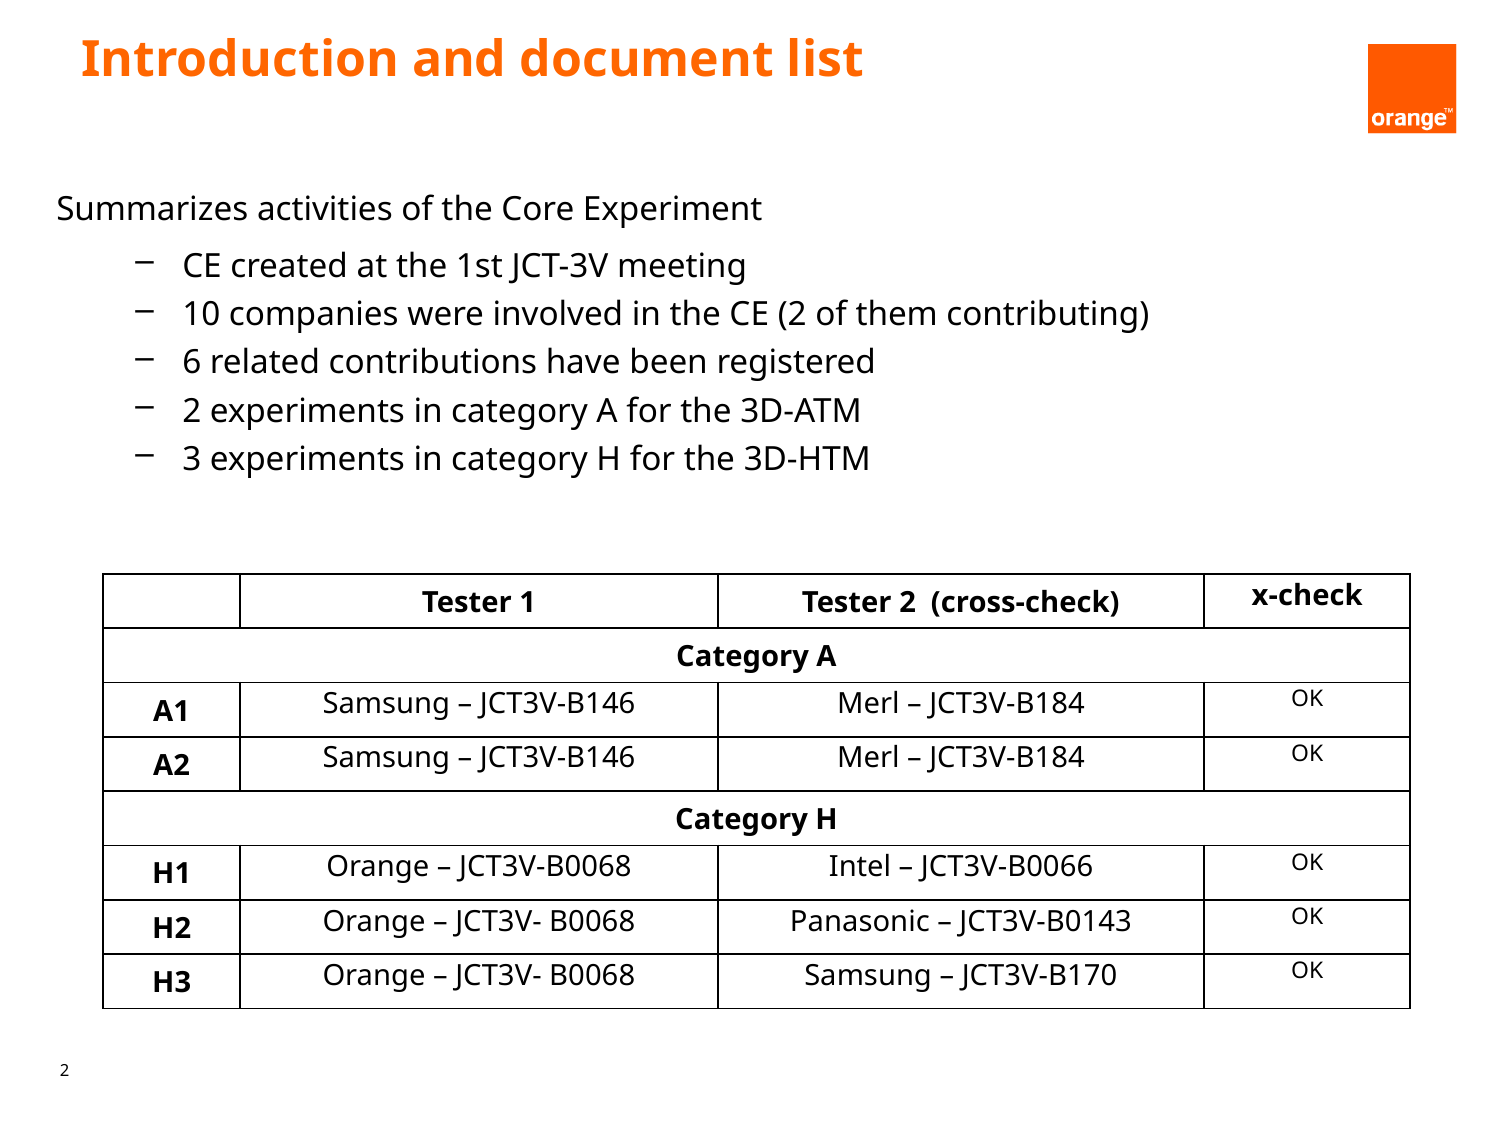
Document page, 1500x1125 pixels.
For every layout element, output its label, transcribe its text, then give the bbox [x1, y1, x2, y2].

table_cell Samsung – JCT3V-B146 [241, 738, 717, 790]
table_cell H1 [104, 846, 239, 899]
table_cell Category A [104, 629, 1409, 682]
table_cell OK [1205, 846, 1409, 899]
table_cell Orange – JCT3V- B0068 [241, 955, 717, 1008]
table_cell OK [1205, 683, 1409, 736]
table_cell Orange – JCT3V-B0068 [241, 846, 717, 899]
table_cell Panasonic – JCT3V-B0143 [719, 901, 1203, 953]
table_cell OK [1205, 901, 1409, 953]
list Summarizes activities of the Core Experiment CE created at the 1st JCT-3V meeting 10 companies were involved in the CE (2 of them contributing) 6 related contributions have been registered 2 experiments in category A for the 3D-ATM 3 experiments in category H for the 3D-HTM [55, 187, 1412, 439]
table_cell Orange – JCT3V- B0068 [241, 901, 717, 953]
table_cell Intel – JCT3V-B0066 [719, 846, 1203, 899]
table_cell H3 [104, 955, 239, 1008]
table_header [104, 575, 239, 627]
table_header x-check [1205, 575, 1409, 627]
table_cell A2 [104, 738, 239, 790]
table_cell Category H [104, 792, 1409, 845]
table_cell Merl – JCT3V-B184 [719, 738, 1203, 790]
title Introduction and document list [81, 26, 1246, 187]
table_cell Samsung – JCT3V-B170 [719, 955, 1203, 1008]
table_header Tester 1 [241, 575, 717, 627]
table_cell Merl – JCT3V-B184 [719, 683, 1203, 736]
picture [1320, 0, 1500, 178]
table_cell A1 [104, 683, 239, 736]
table_header Tester 2 (cross-check) [719, 575, 1203, 627]
table_cell H2 [104, 901, 239, 953]
table_cell OK [1205, 955, 1409, 1008]
table_cell OK [1205, 738, 1409, 790]
table_cell Samsung – JCT3V-B146 [241, 683, 717, 736]
